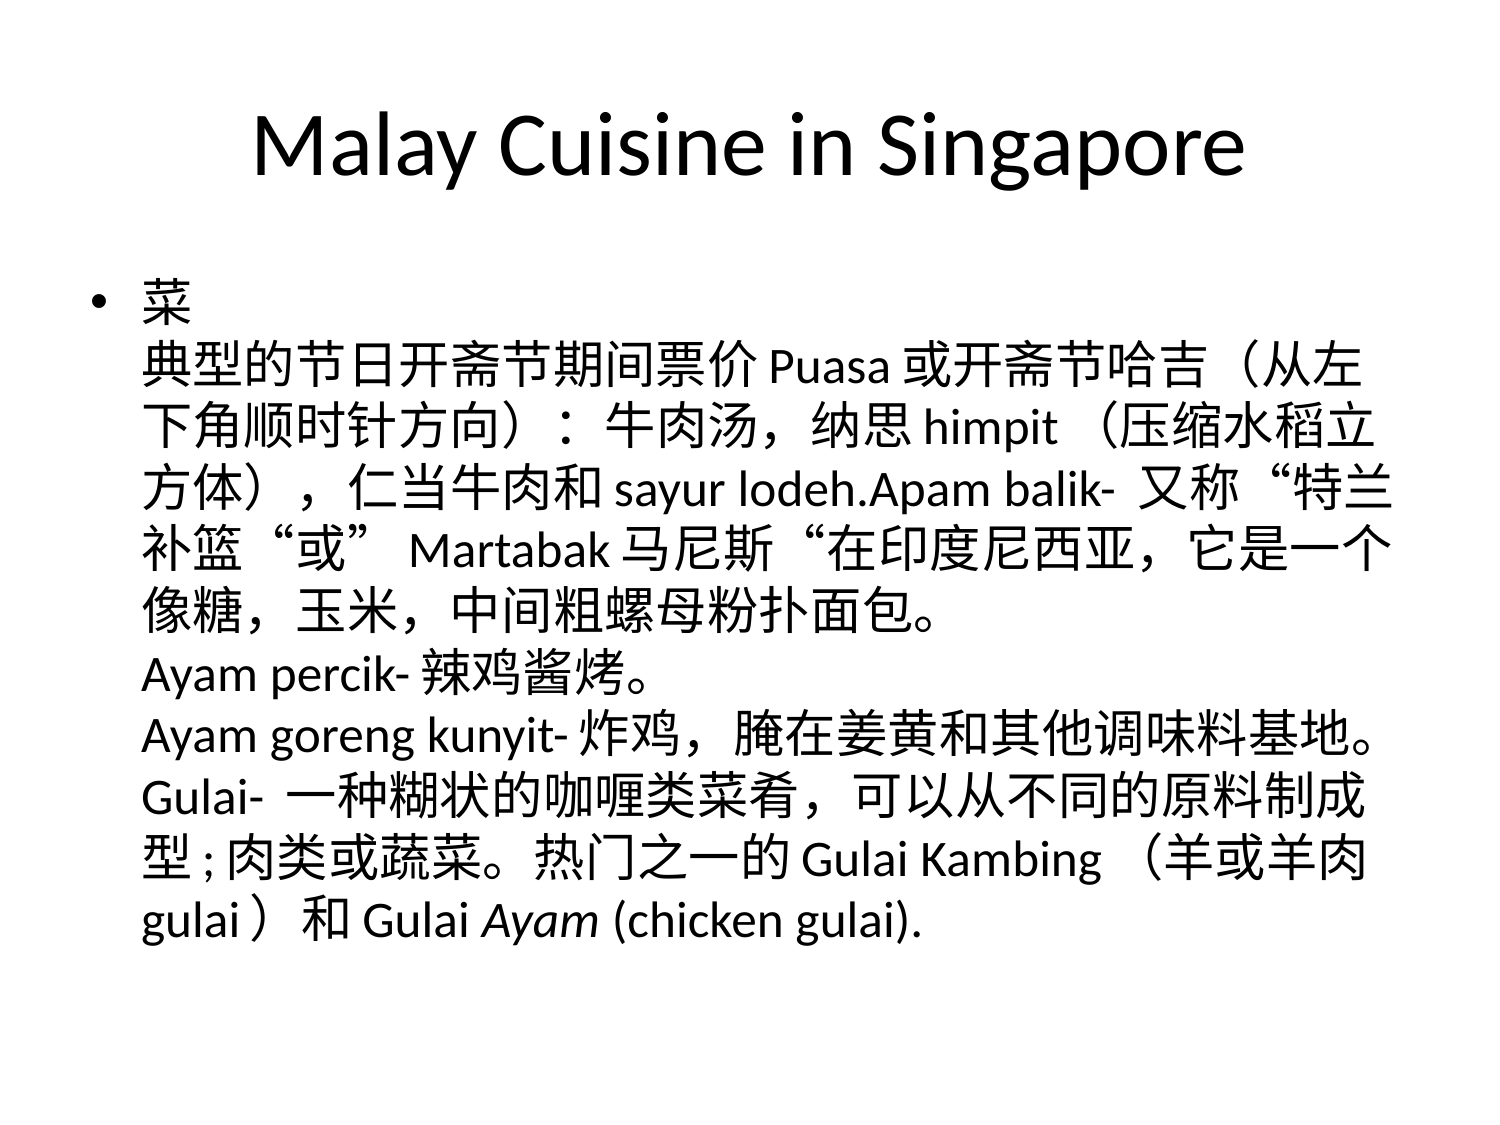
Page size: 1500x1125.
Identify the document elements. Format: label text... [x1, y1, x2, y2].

list 菜 典型的节日开斋节期间票价Puasa或开斋节哈吉（从左下角顺时针方向）：牛肉汤，纳思himpit（压缩水稻立方体），仁当牛肉和sayur lodeh.Apam balik- 又称“特兰补篮“或”Martabak马尼斯“在印度尼西亚，它是一个像糖，玉米，中间粗螺母粉扑面包。 Ayam percik-辣鸡酱烤。 Ayam goreng kunyit-炸鸡，腌在姜黄和其他调味料基地。 Gulai- 一种糊状的咖喱类菜肴，可以从不同的原料制成型;肉类或蔬菜。热门之一的Gulai Kambing（羊或羊肉gulai）和Gulai Ayam (chicken gulai). [75, 262, 1425, 1005]
title Malay Cuisine in Singapore [75, 45, 1425, 233]
